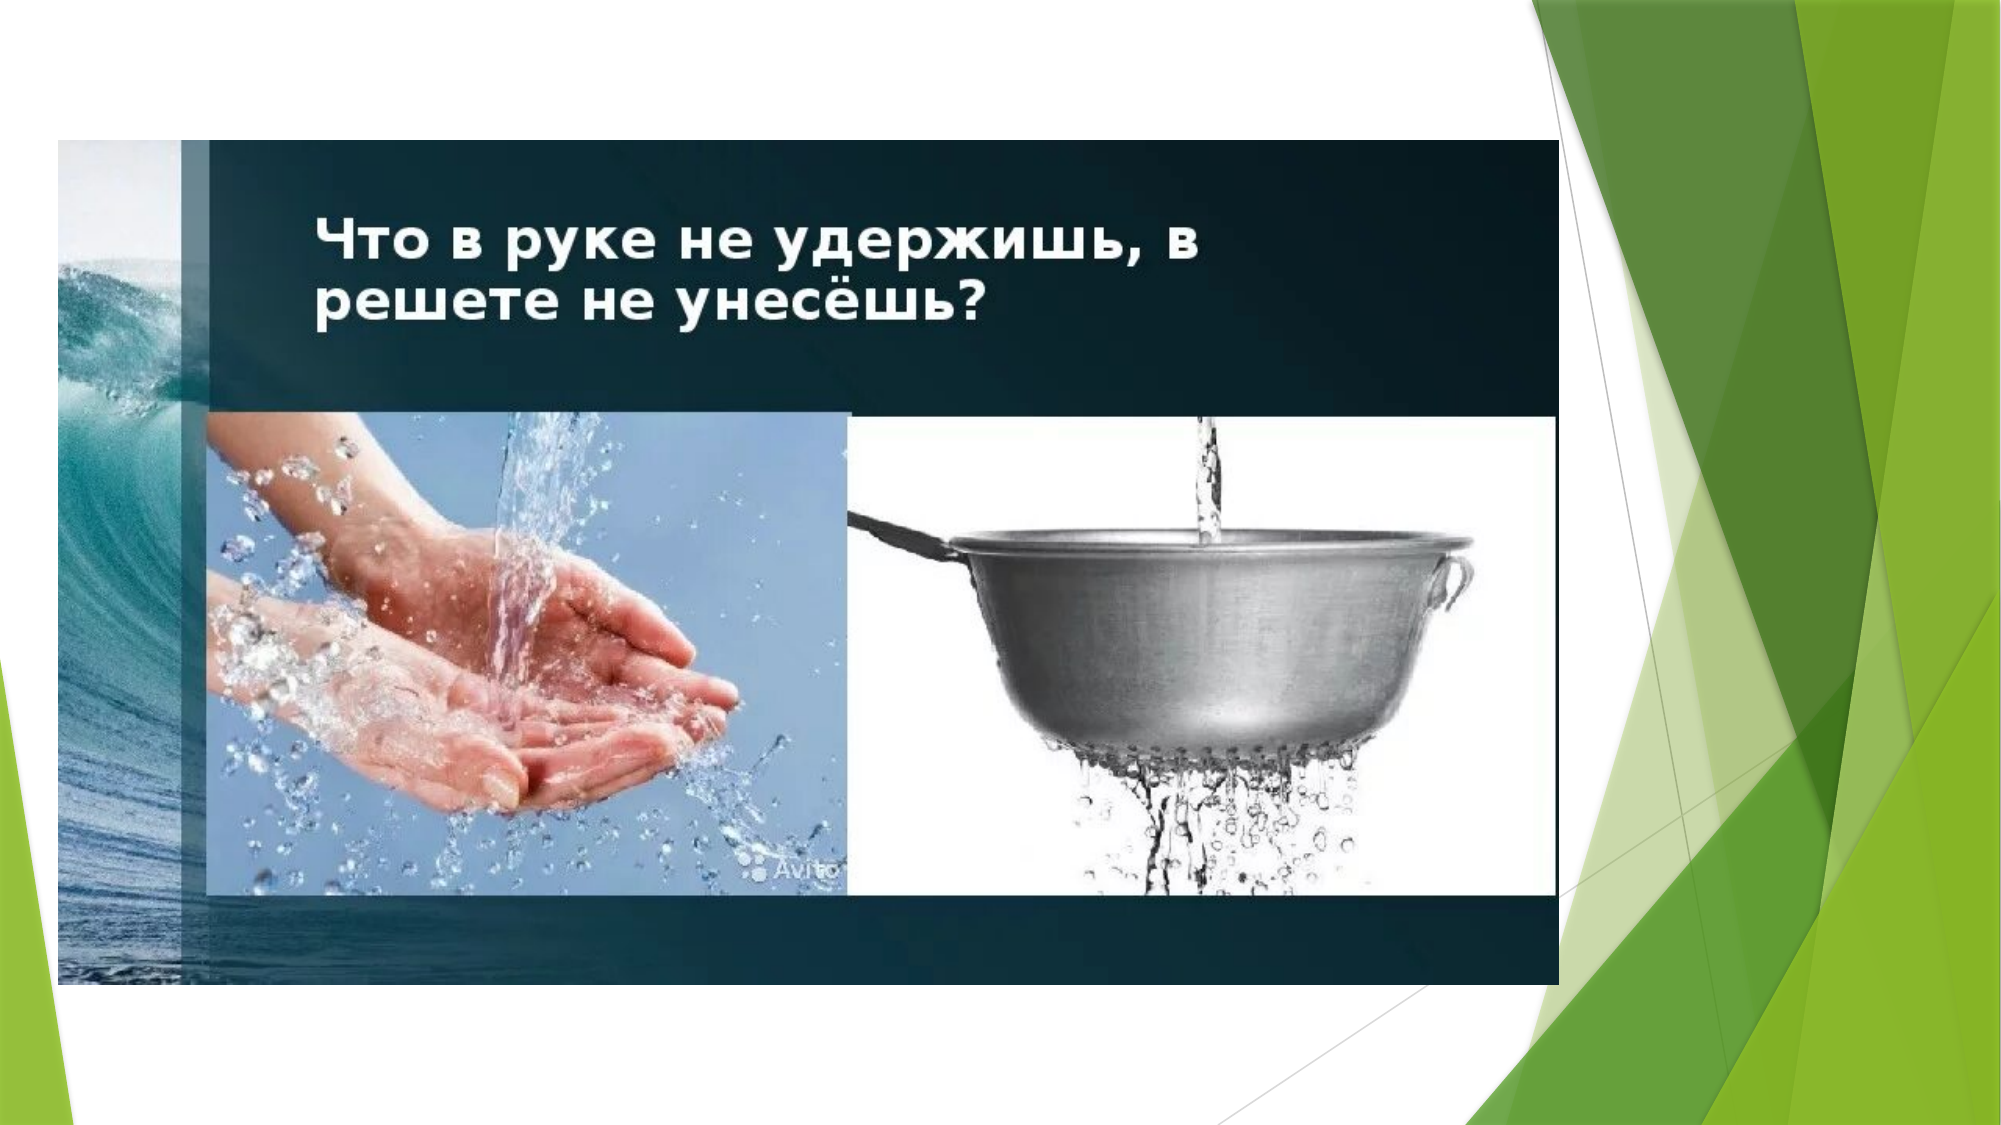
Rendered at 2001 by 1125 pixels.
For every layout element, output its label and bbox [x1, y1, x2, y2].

picture [57, 140, 1559, 985]
